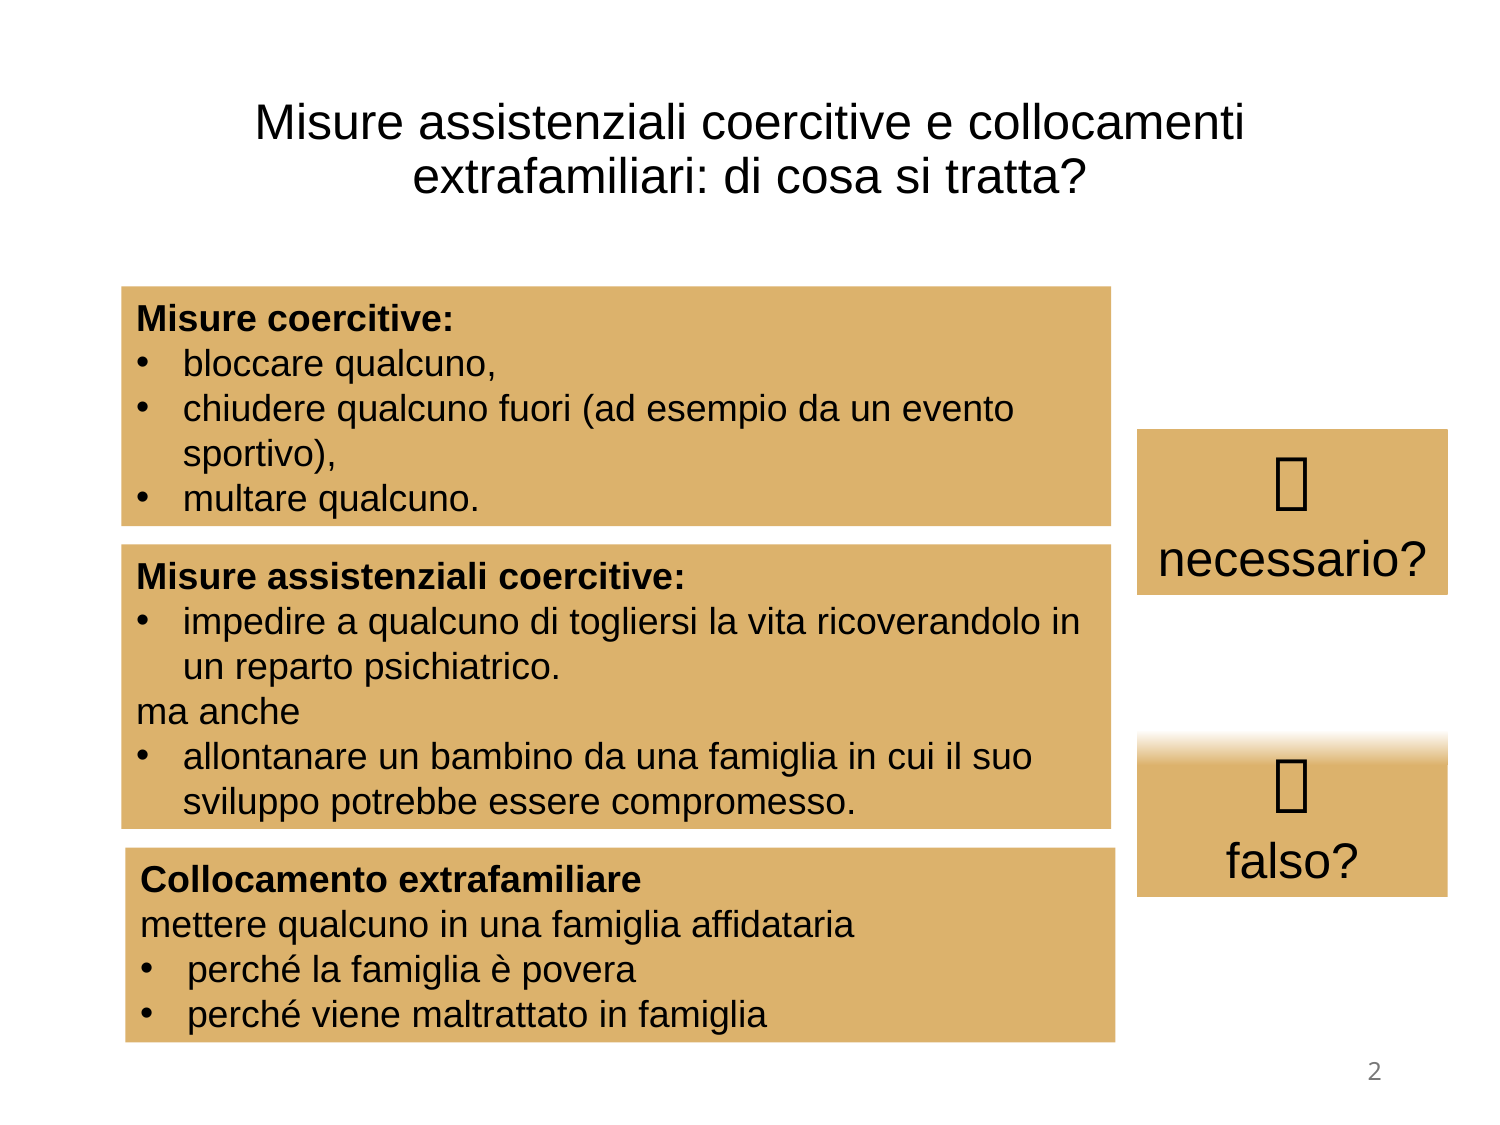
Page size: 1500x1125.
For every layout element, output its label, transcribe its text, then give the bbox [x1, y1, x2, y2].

slide_number 2 [1059, 1042, 1397, 1103]
title Misure assistenziali coercitive e collocamenti extrafamiliari: di cosa si tratta? [103, 59, 1397, 240]
text_box Misure assistenziali coercitive: impedire a qualcuno di togliersi la vita ricoverandolo in un reparto psichiatrico. ma anche allontanare un bambino da una famiglia in cui il suo sviluppo potrebbe essere compromesso. [121, 544, 1112, 829]
text_box  falso? [1137, 731, 1448, 897]
text_box  necessario? [1137, 429, 1448, 595]
text_box Misure coercitive: bloccare qualcuno, chiudere qualcuno fuori (ad esempio da un evento sportivo), multare qualcuno. [121, 286, 1112, 527]
text_box Collocamento extrafamiliare mettere qualcuno in una famiglia affidataria perché la famiglia è povera perché viene maltrattato in famiglia [125, 847, 1116, 1043]
